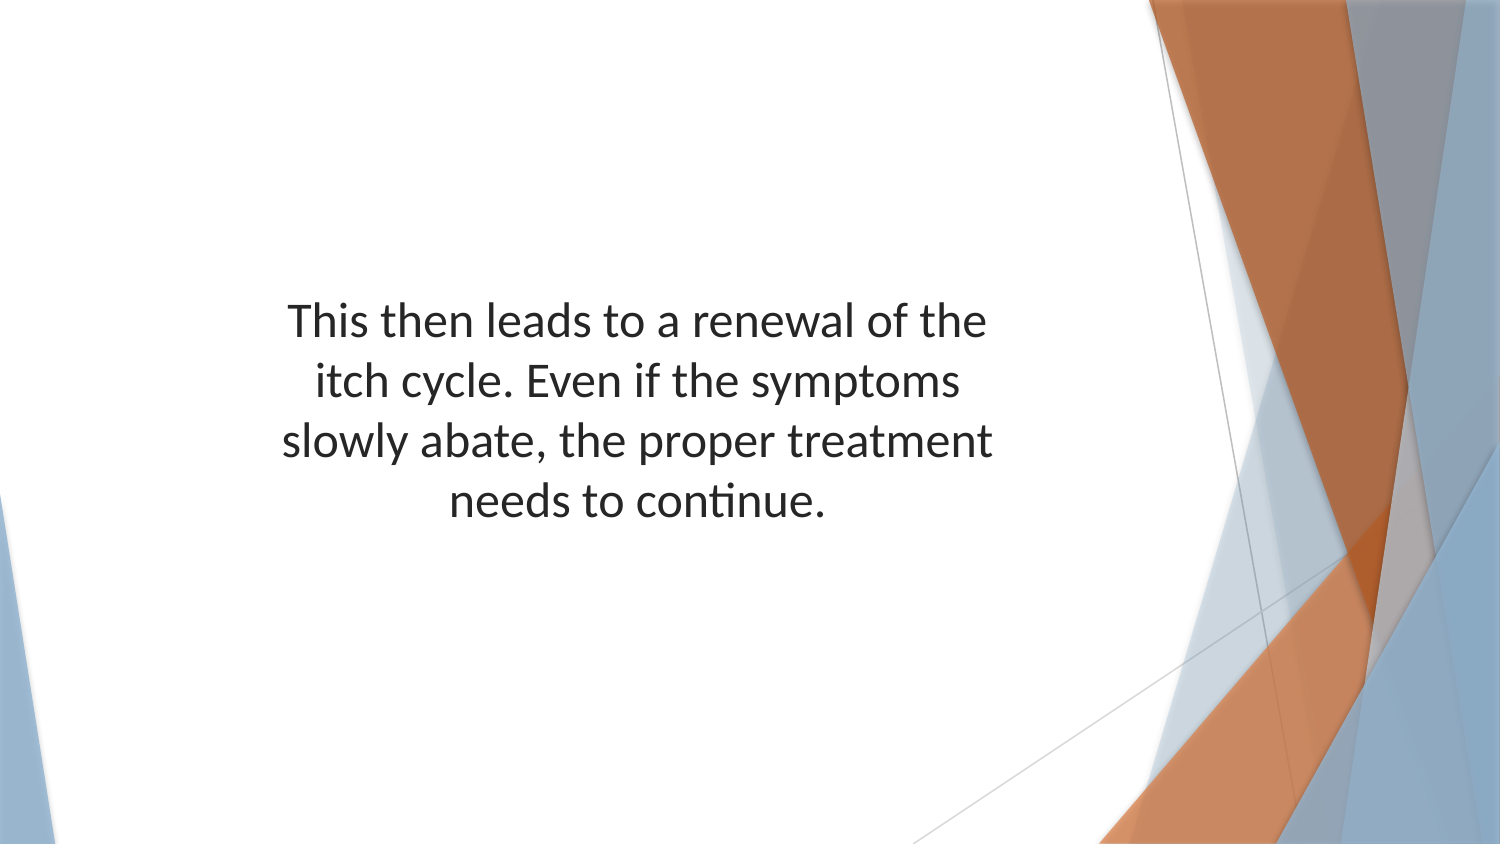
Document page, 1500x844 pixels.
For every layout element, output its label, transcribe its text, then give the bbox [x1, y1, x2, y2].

list This then leads to a renewal of the itch cycle. Even if the symptoms slowly abate, the proper treatment needs to continue. [253, 280, 1022, 576]
